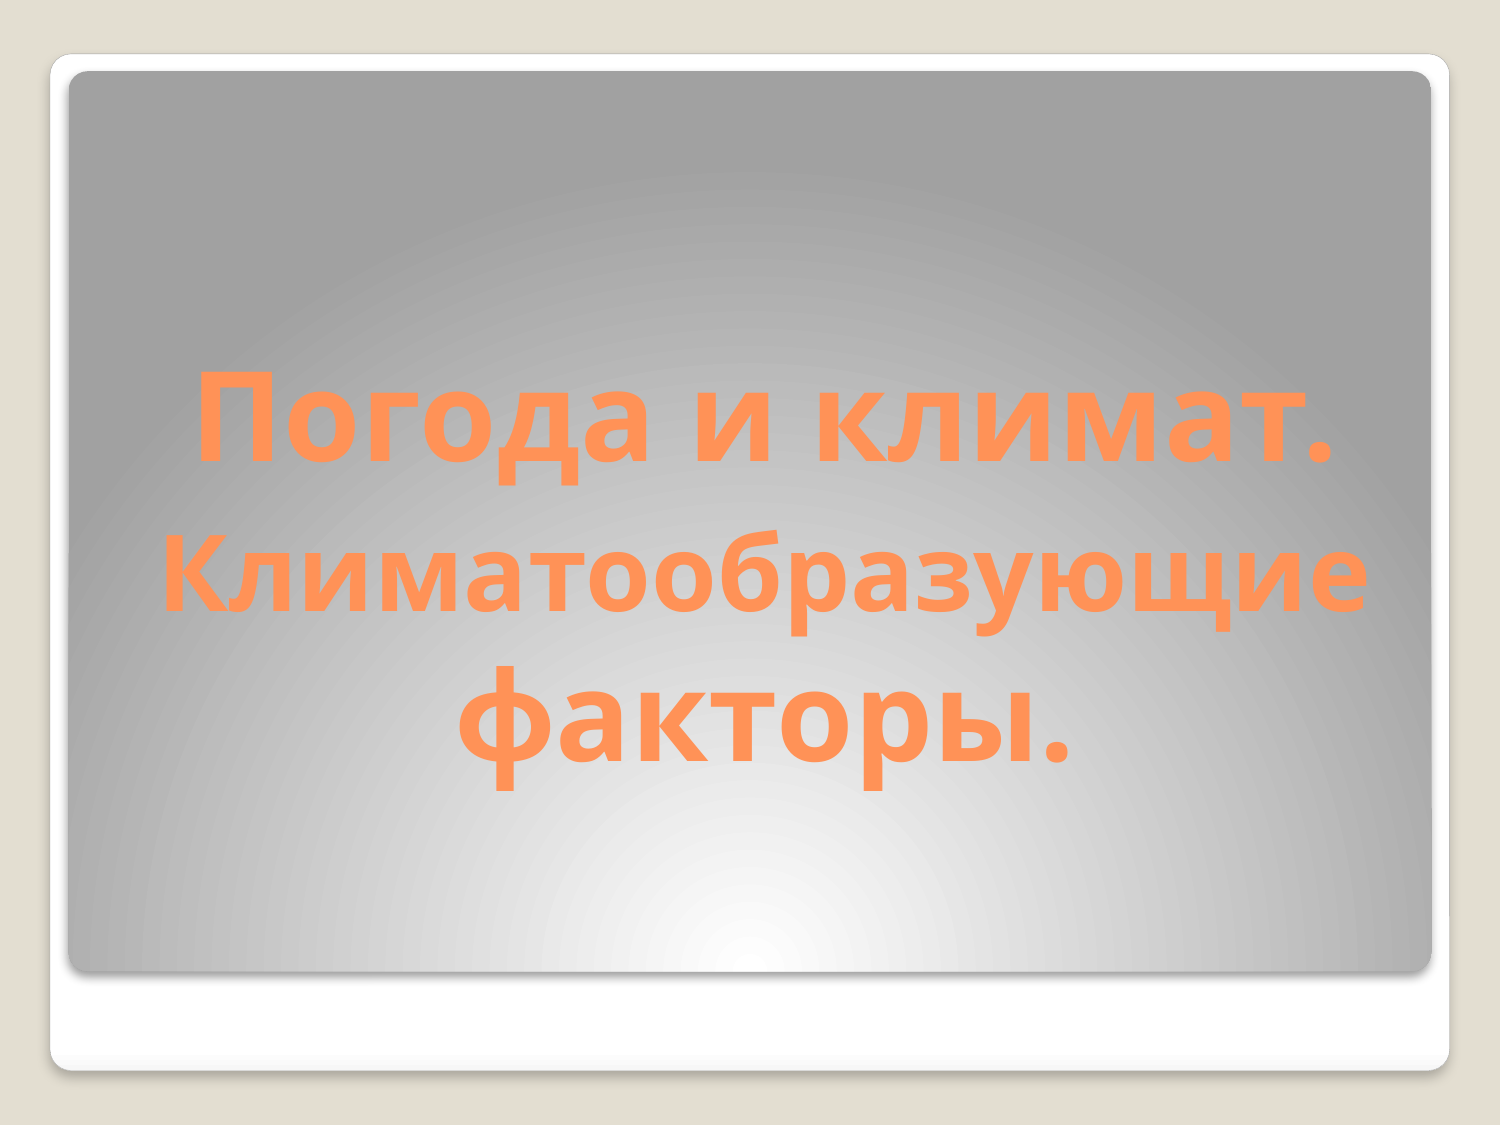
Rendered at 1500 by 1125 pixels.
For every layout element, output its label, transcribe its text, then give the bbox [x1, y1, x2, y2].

title Погода и климат. Климатообразующие факторы. [93, 621, 1437, 794]
